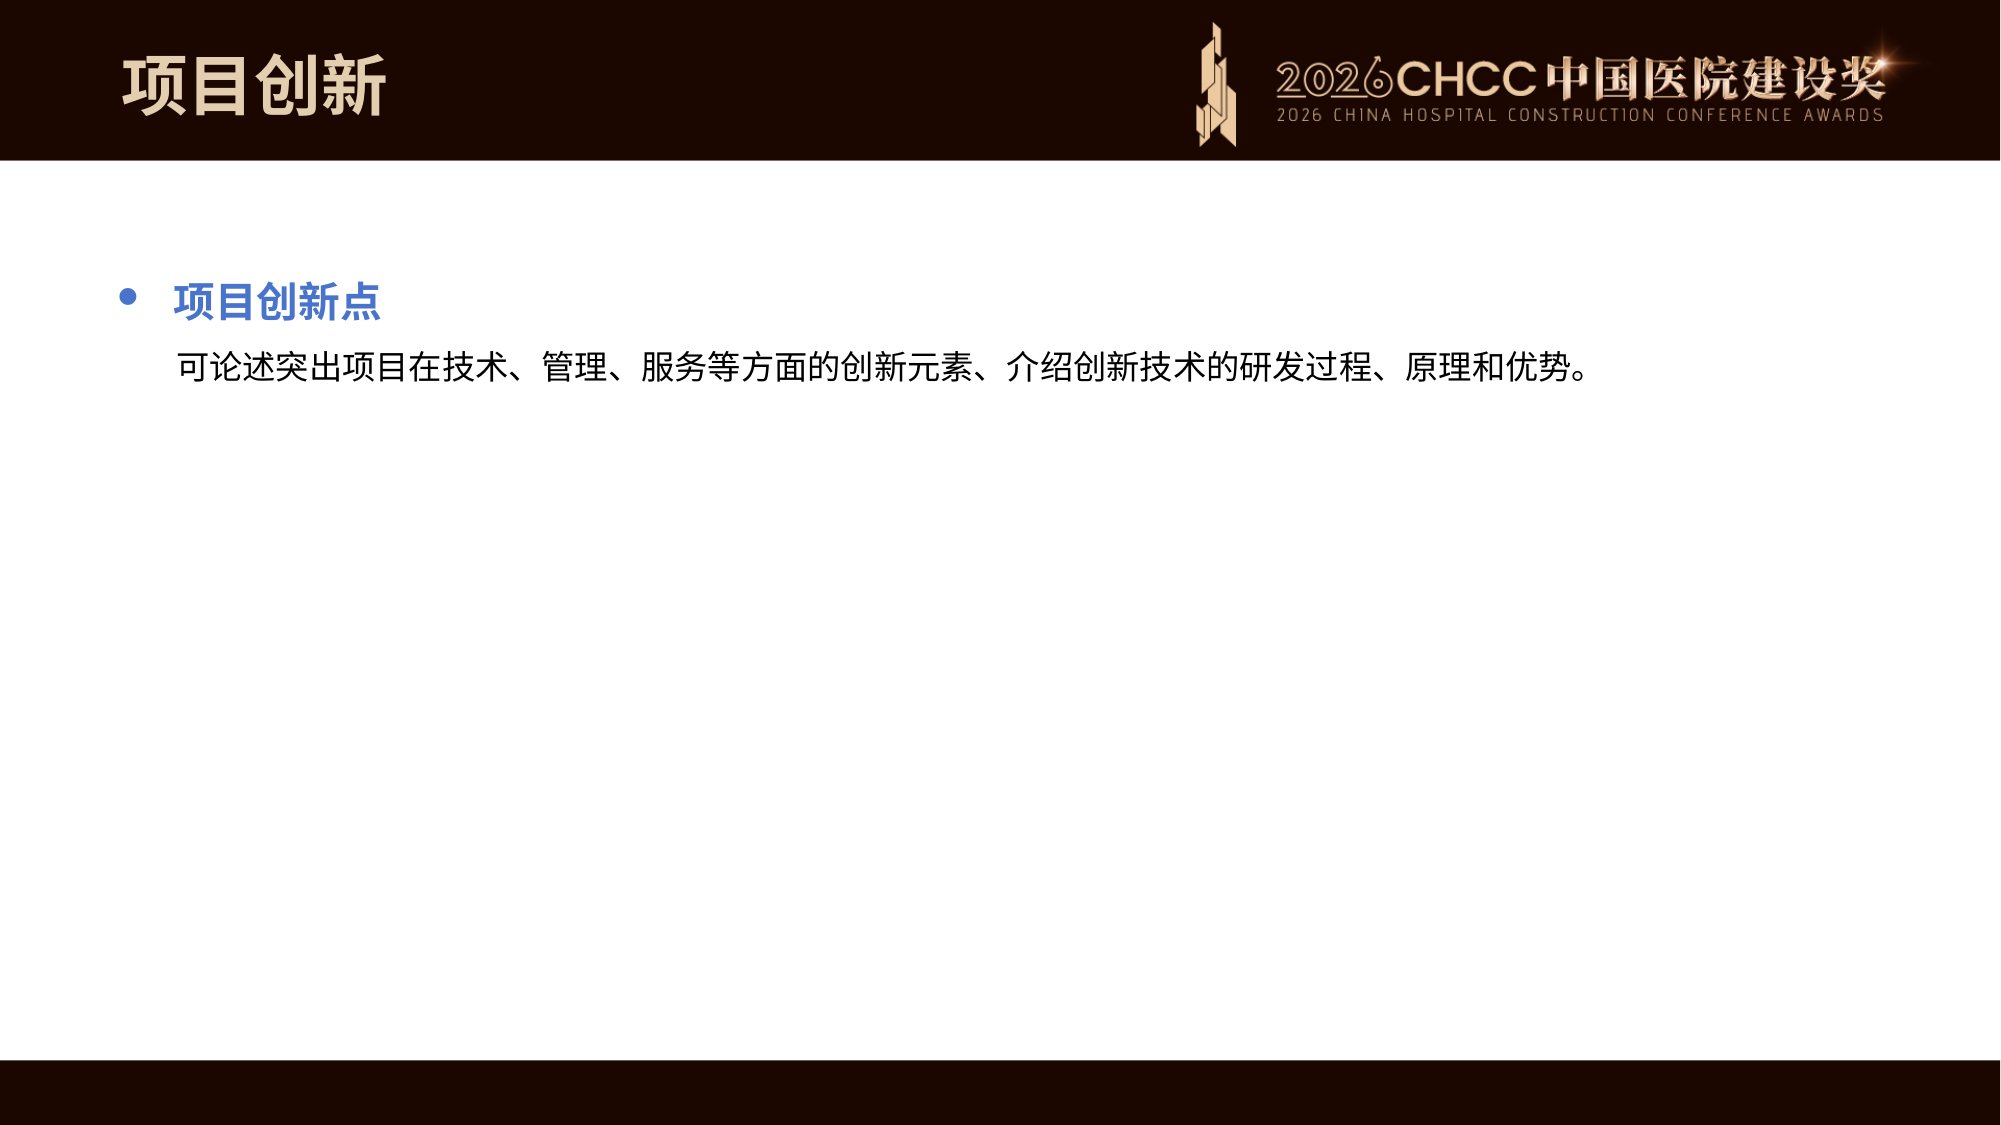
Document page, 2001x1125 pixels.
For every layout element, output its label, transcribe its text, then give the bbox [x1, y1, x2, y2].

text_box 项目创新点 [117, 244, 934, 327]
picture [0, 0, 2001, 1125]
text_box 项目创新 [106, 36, 563, 132]
text_box 可论述突出项目在技术、管理、服务等方面的创新元素、介绍创新技术的研发过程、原理和优势。 [117, 326, 1817, 457]
